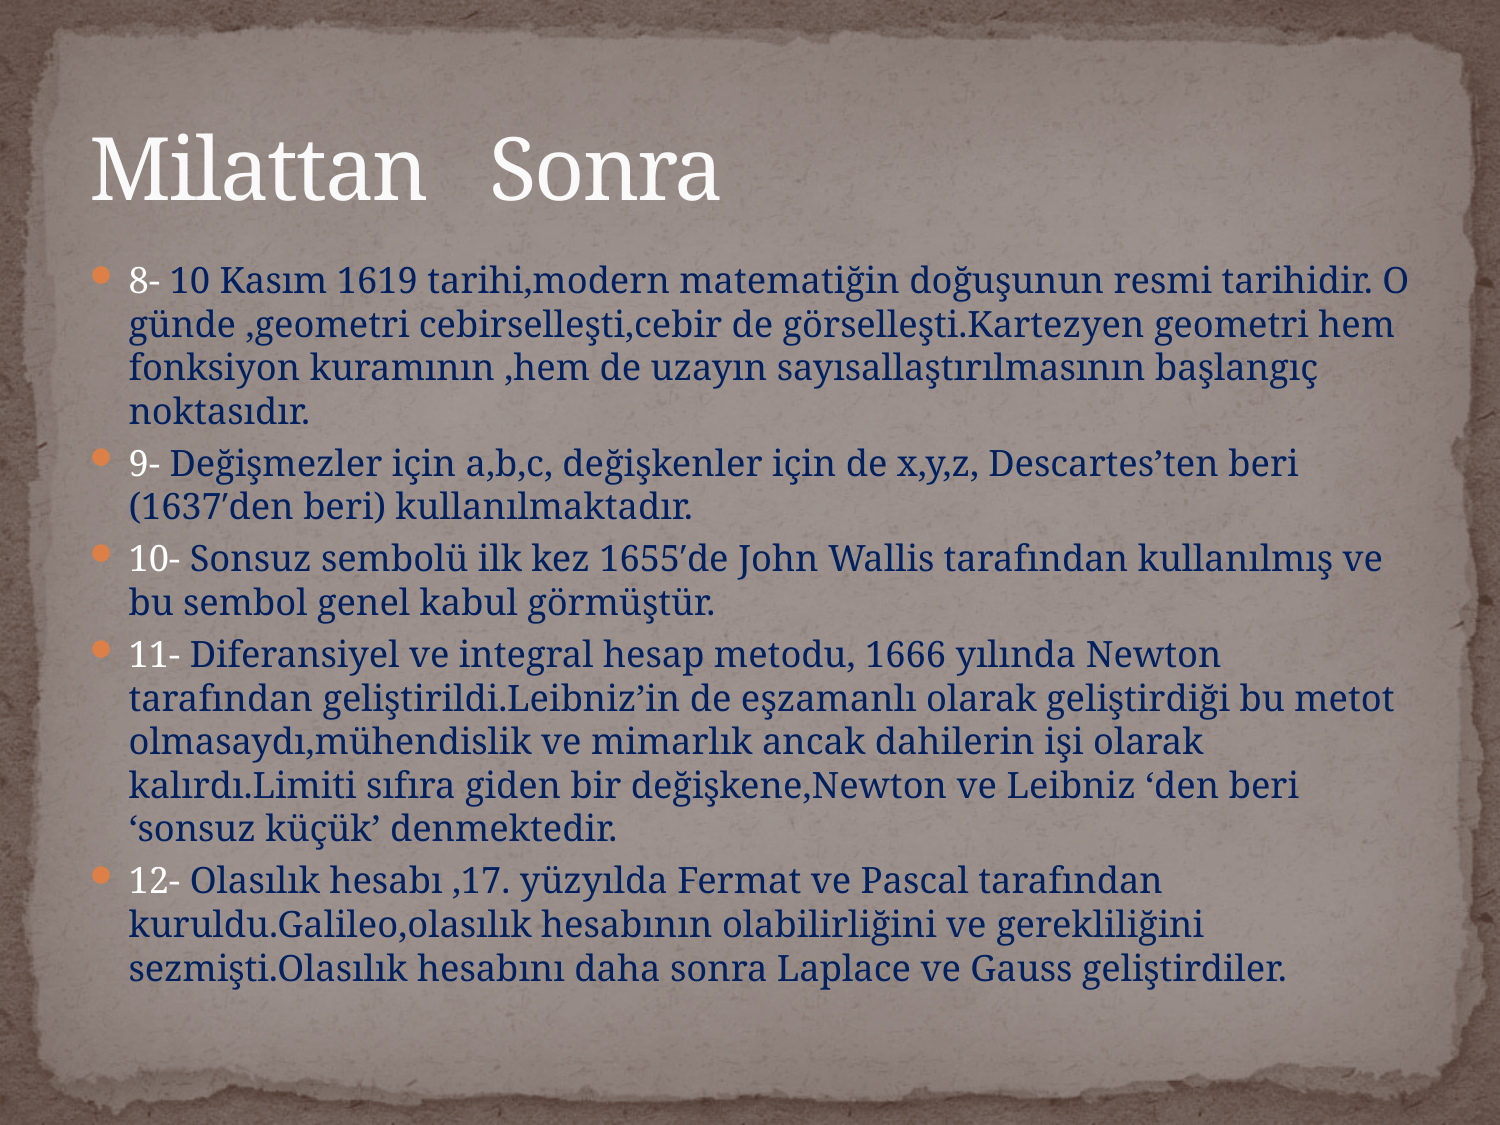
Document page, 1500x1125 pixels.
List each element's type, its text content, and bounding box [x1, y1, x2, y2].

title Milattan Sonra [74, 24, 1425, 225]
list 8- 10 Kasım 1619 tarihi,modern matematiğin doğuşunun resmi tarihidir. O günde ,geometri cebirselleşti,cebir de görselleşti.Kartezyen geometri hem fonksiyon kuramının ,hem de uzayın sayısallaştırılmasının başlangıç noktasıdır. 9- Değişmezler için a,b,c, değişkenler için de x,y,z, Descartes’ten beri (1637′den beri) kullanılmaktadır. 10- Sonsuz sembolü ilk kez 1655′de John Wallis tarafından kullanılmış ve bu sembol genel kabul görmüştür. 11- Diferansiyel ve integral hesap metodu, 1666 yılında Newton tarafından geliştirildi.Leibniz’in de eşzamanlı olarak geliştirdiği bu metot olmasaydı,mühendislik ve mimarlık ancak dahilerin işi olarak kalırdı.Limiti sıfıra giden bir değişkene,Newton ve Leibniz ‘den beri ‘sonsuz küçük’ denmektedir. 12- Olasılık hesabı ,17. yüzyılda Fermat ve Pascal tarafından kuruldu.Galileo,olasılık hesabının olabilirliğini ve gerekliliğini sezmişti.Olasılık hesabını daha sonra Laplace ve Gauss geliştirdiler. [75, 249, 1425, 1000]
